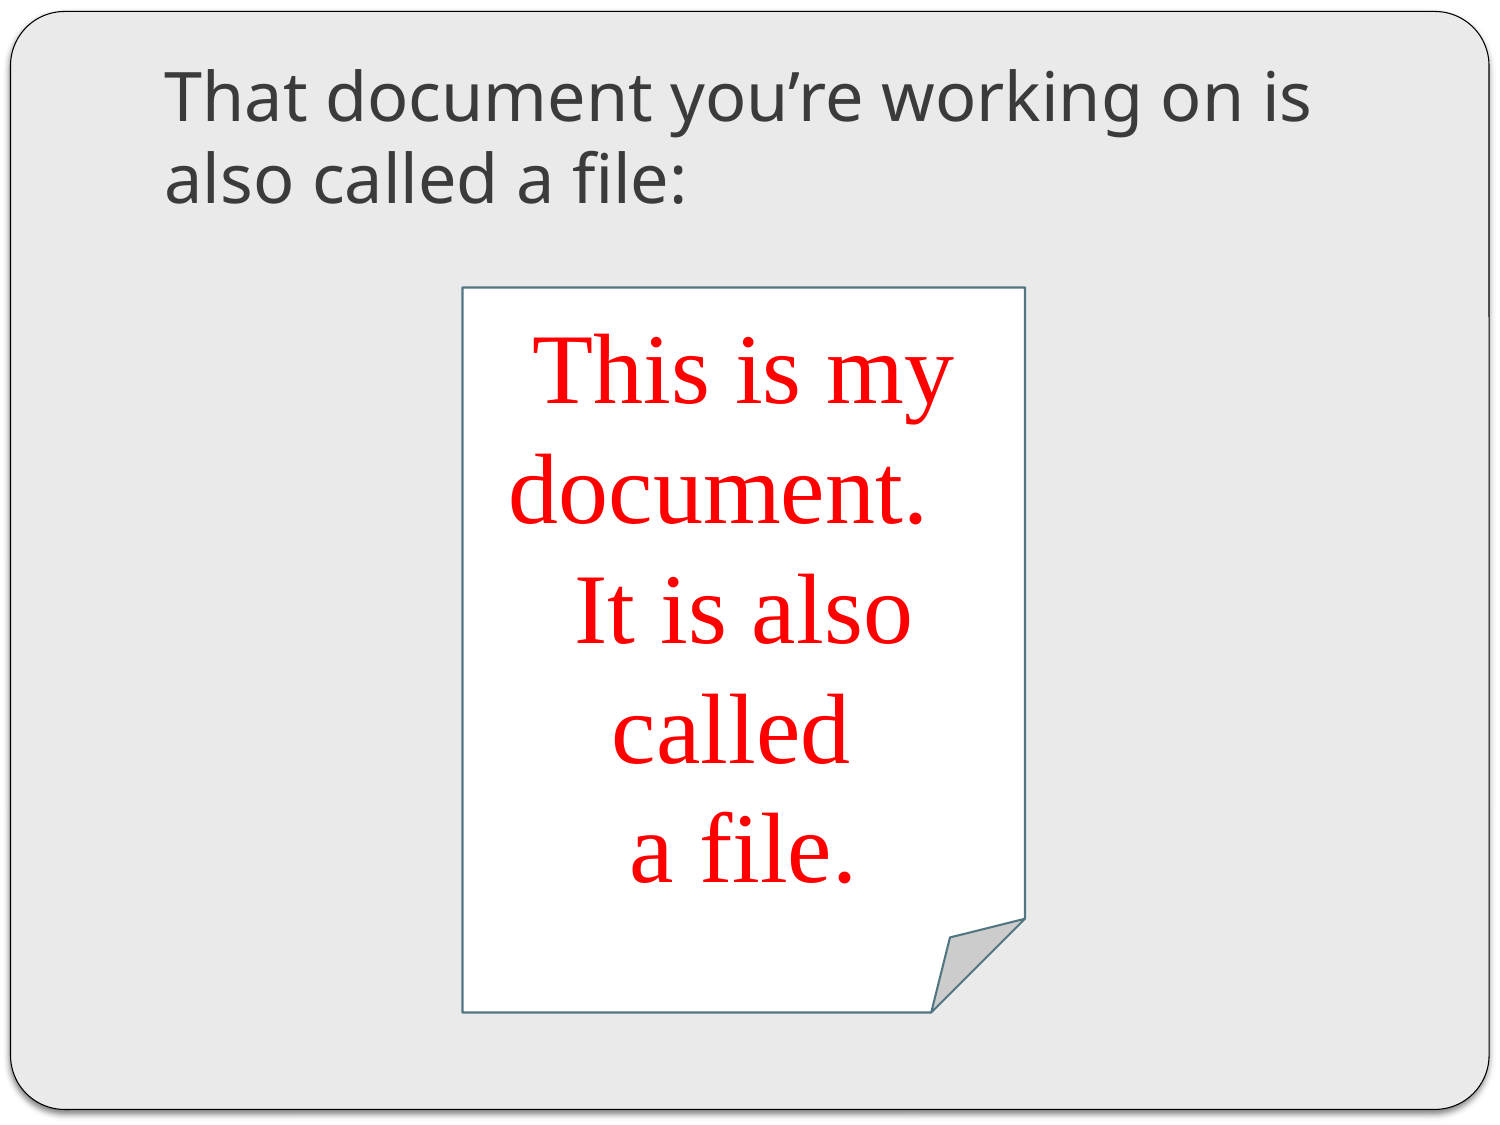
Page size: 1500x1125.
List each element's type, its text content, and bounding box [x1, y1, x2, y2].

text_box This is my document. It is also called a file. [461, 286, 1027, 1014]
title That document you’re working on is also called a file: [150, 45, 1425, 233]
